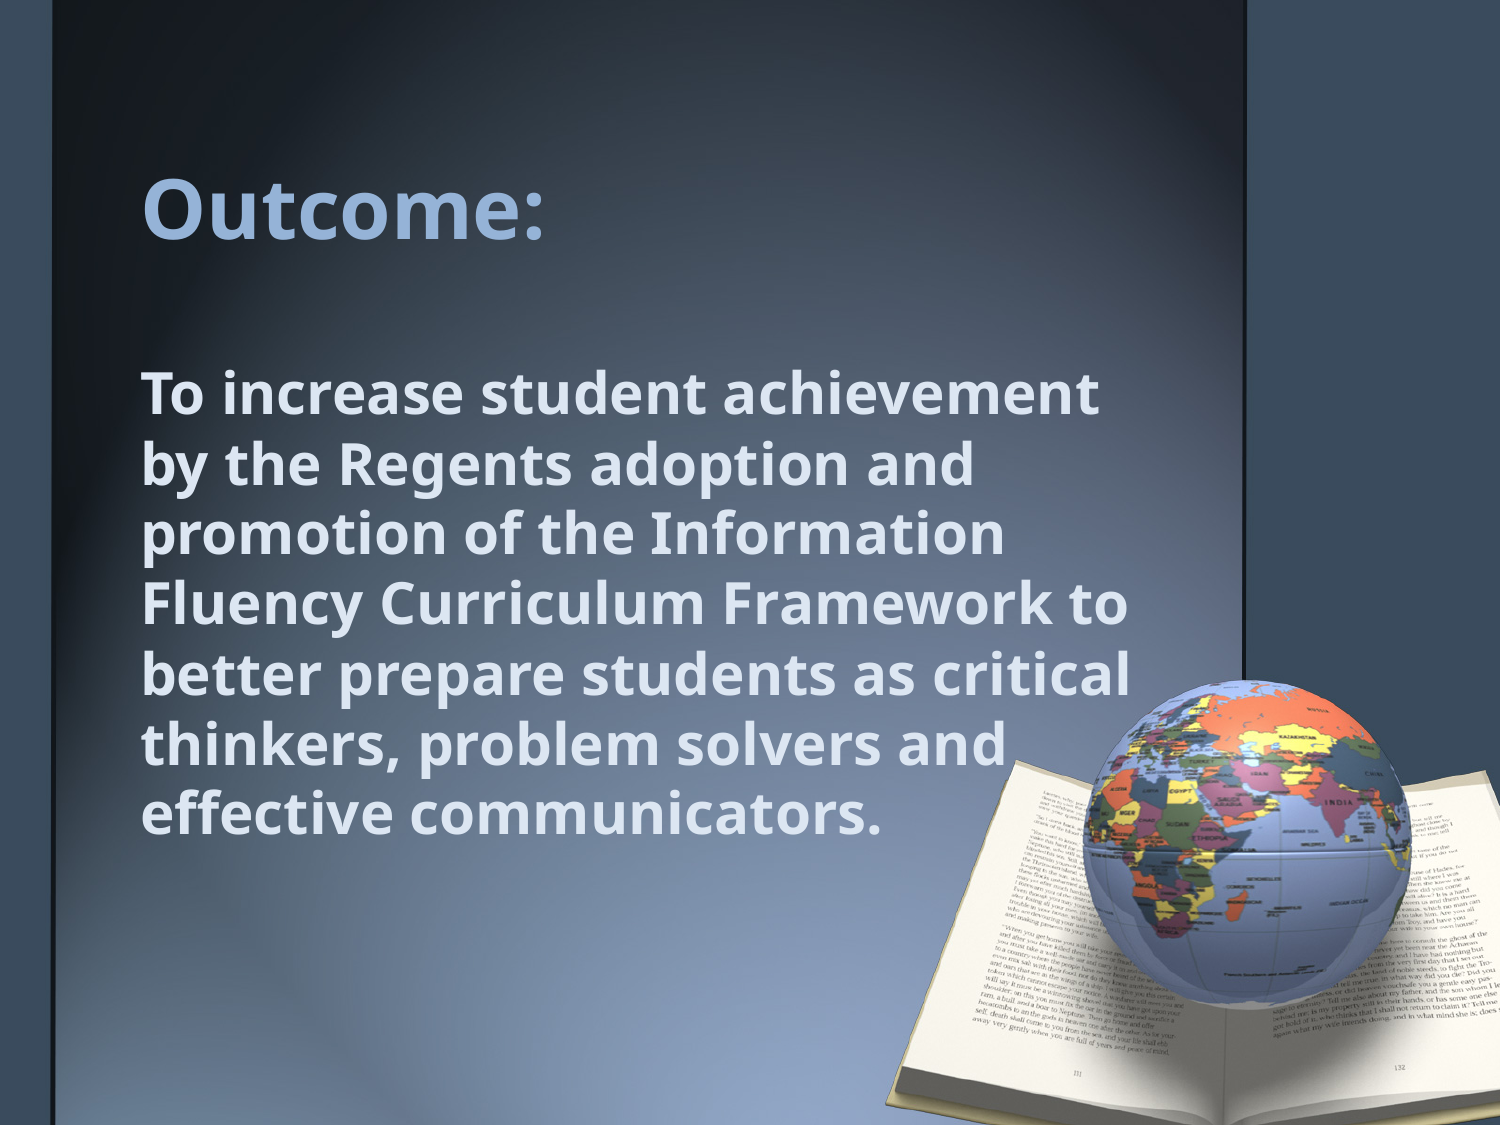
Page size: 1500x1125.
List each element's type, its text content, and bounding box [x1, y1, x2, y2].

picture [0, 0, 1500, 1125]
title Outcome: [124, 137, 1201, 276]
list To increase student achievement by the Regents adoption and promotion of the Information Fluency Curriculum Framework to better prepare students as critical thinkers, problem solvers and effective communicators. [124, 287, 1201, 1001]
